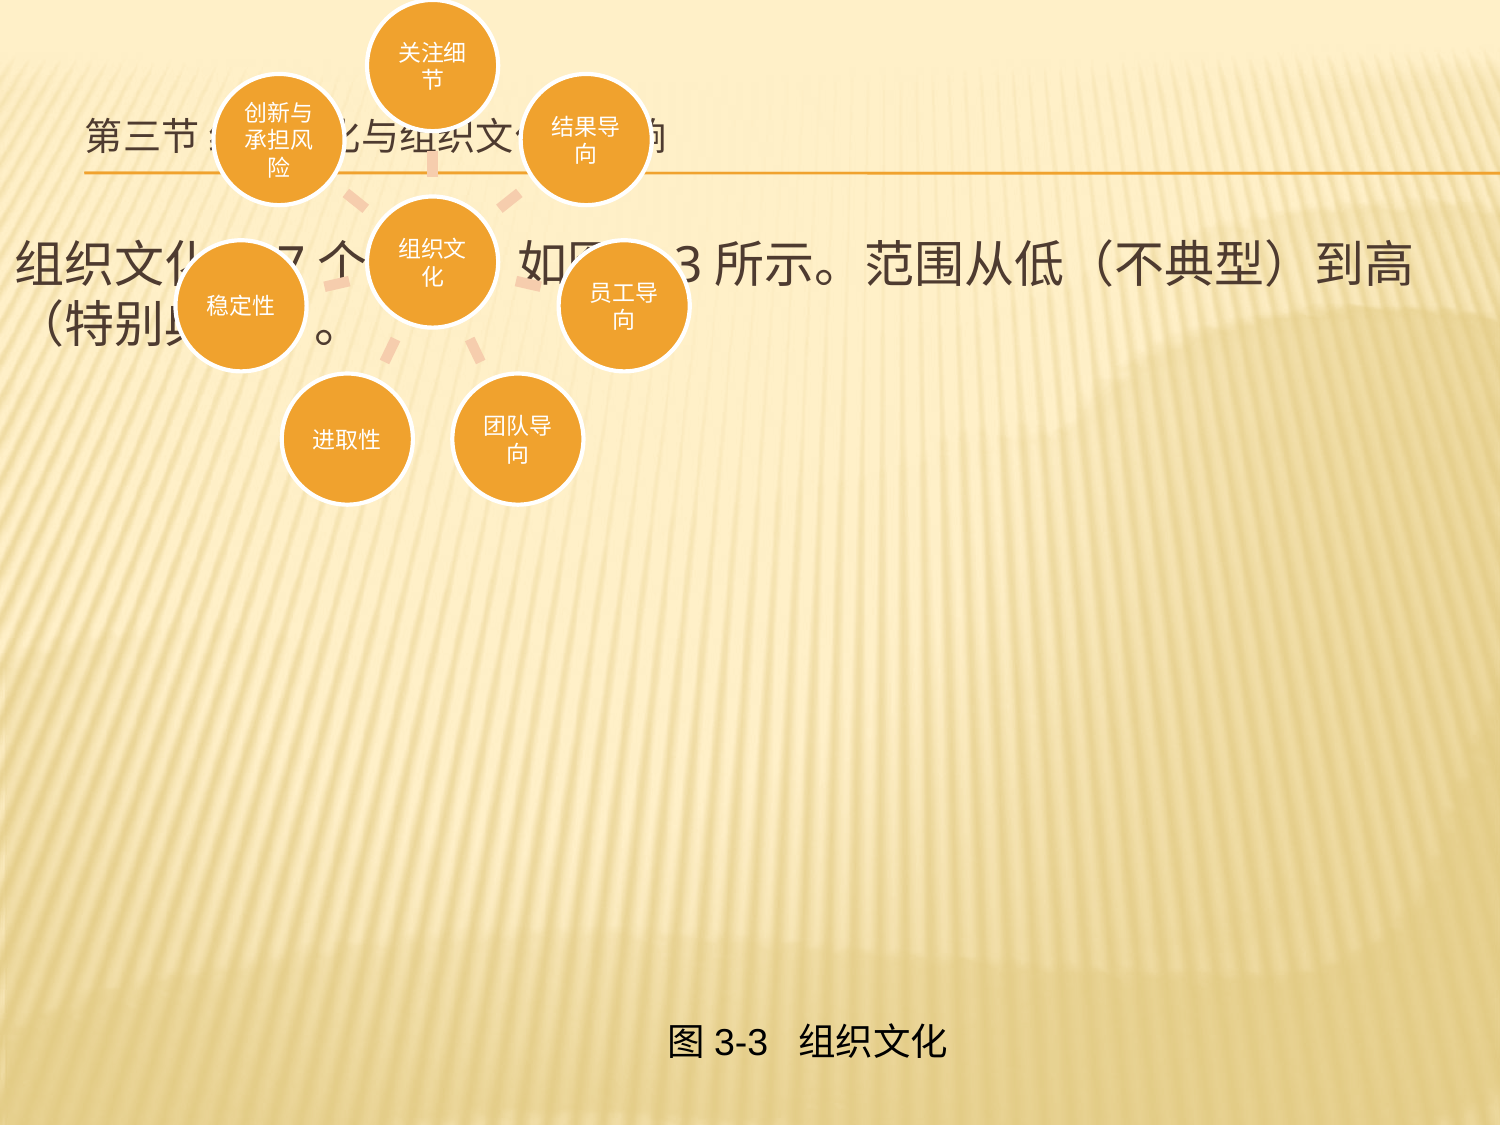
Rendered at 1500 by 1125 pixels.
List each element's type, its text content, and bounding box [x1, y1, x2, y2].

title 第三节 组织文化与组织文化的影响 [70, 35, 1425, 213]
text_box 图3-3 组织文化 [523, 1018, 1093, 1070]
list 组织文化有7个维度，如图3-3所示。范围从低（不典型）到高（特别典型）。 [0, 225, 1500, 1099]
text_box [291, 355, 1336, 1001]
